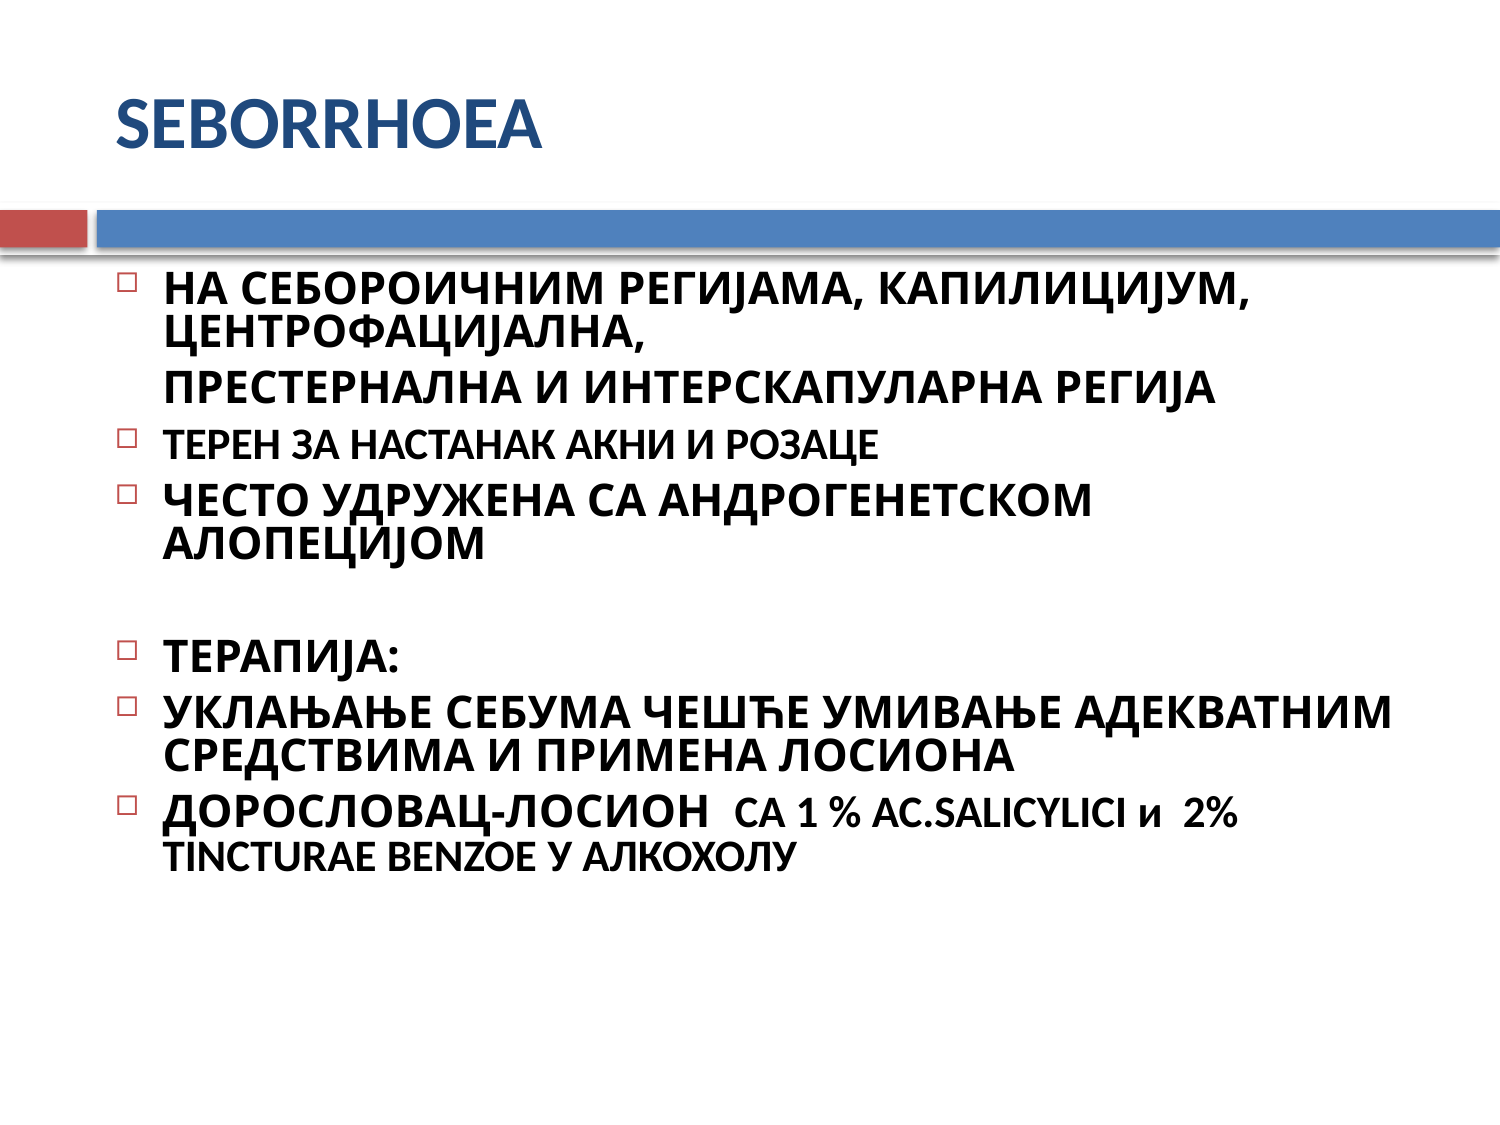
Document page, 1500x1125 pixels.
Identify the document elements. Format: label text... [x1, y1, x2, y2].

title SEBORRHOEA [100, 37, 1438, 200]
list НА СЕБОРОИЧНИМ РЕГИЈАМА, КАПИЛИЦИЈУМ, ЦЕНТРОФАЦИЈАЛНА, ПРЕСТЕРНАЛНА И ИНТЕРСКАПУЛАРНА РЕГИЈА ТЕРЕН ЗА НАСТАНАК АКНИ И РОЗАЦЕ ЧЕСТО УДРУЖЕНА СА АНДРОГЕНЕТСКОМ АЛОПЕЦИЈОМ ТЕРАПИЈА: УКЛАЊАЊЕ СЕБУМА ЧЕШЋЕ УМИВАЊЕ АДЕКВАТНИМ СРЕДСТВИМА И ПРИМЕНА ЛОСИОНА ДОРОСЛОВАЦ-ЛОСИОН СА 1 % AC.SALICYLICI и 2% TINCTURAE BENZOE У АЛКОХОЛУ [100, 262, 1438, 1005]
